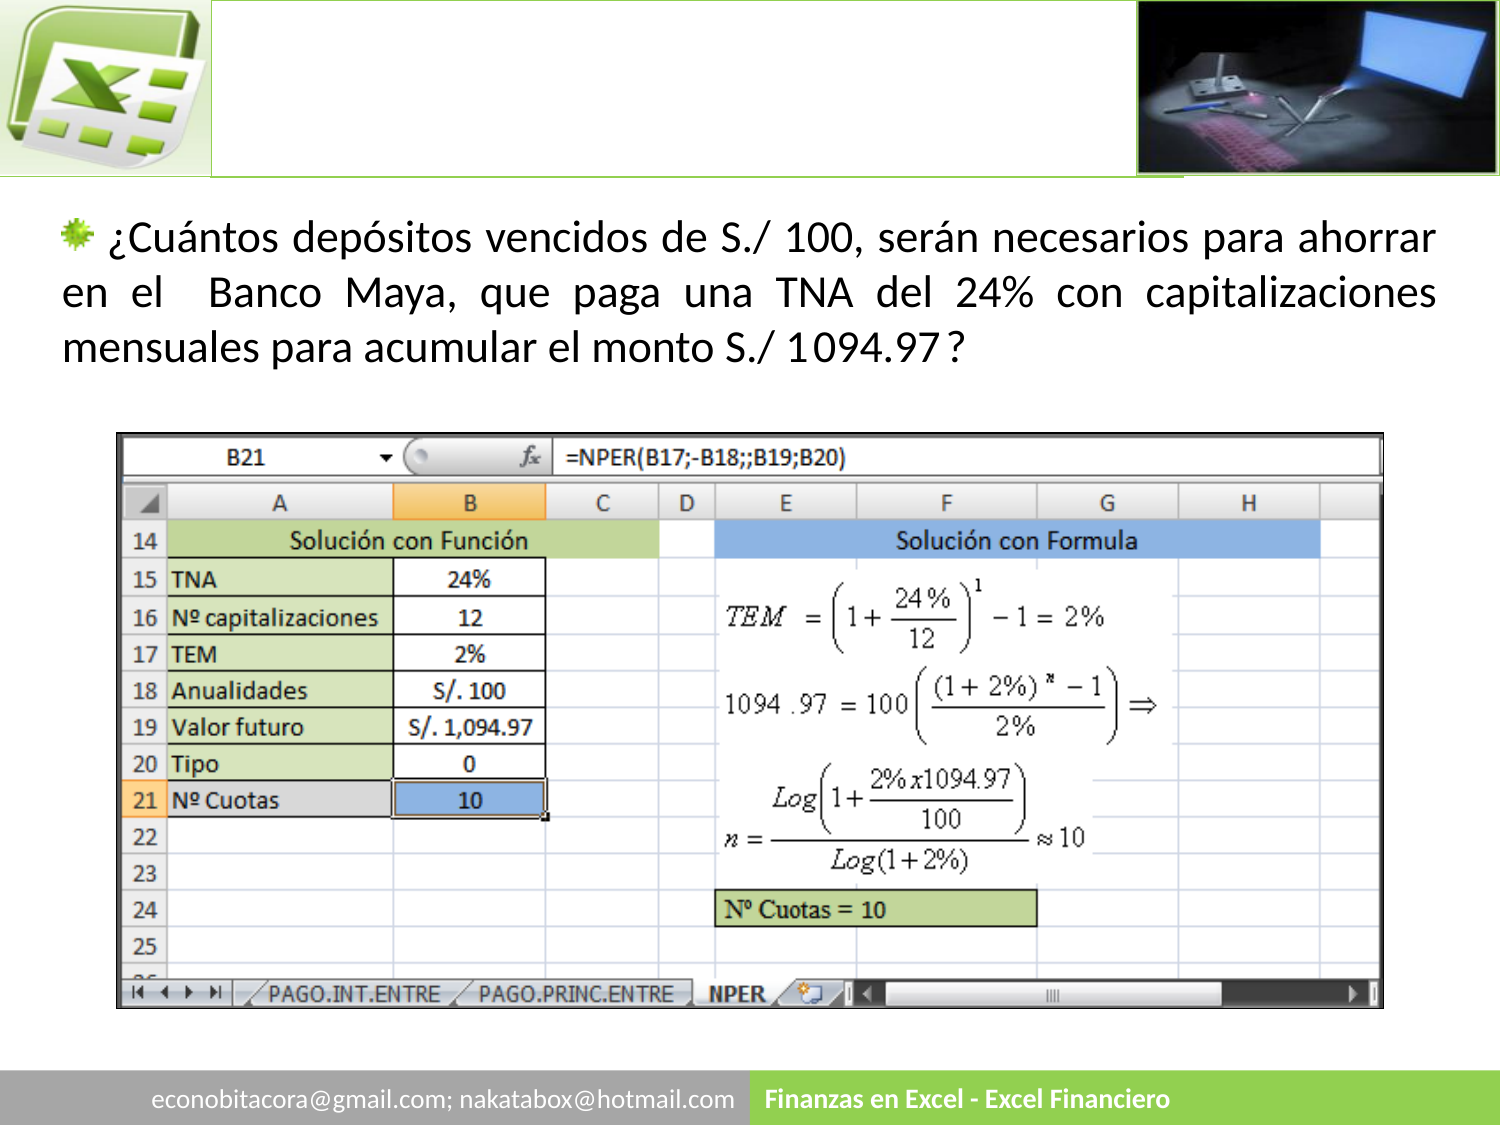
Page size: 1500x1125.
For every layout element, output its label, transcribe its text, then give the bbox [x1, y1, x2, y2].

picture [61, 218, 94, 251]
text_box econobitacora@gmail.com; nakatabox@hotmail.com [0, 1070, 749, 1125]
picture [116, 433, 1383, 1008]
picture [1136, 0, 1500, 177]
picture [0, 0, 212, 177]
text_box ¿Cuántos depósitos vencidos de S./ 100, serán necesarios para ahorrar en el Banco Maya, que paga una TNA del 24% con capitalizaciones mensuales para acumular el monto S./ 1 094.97 ? [46, 199, 1454, 434]
text_box Finanzas en Excel - Excel Financiero [749, 1070, 1500, 1125]
text_box [212, 0, 1134, 178]
